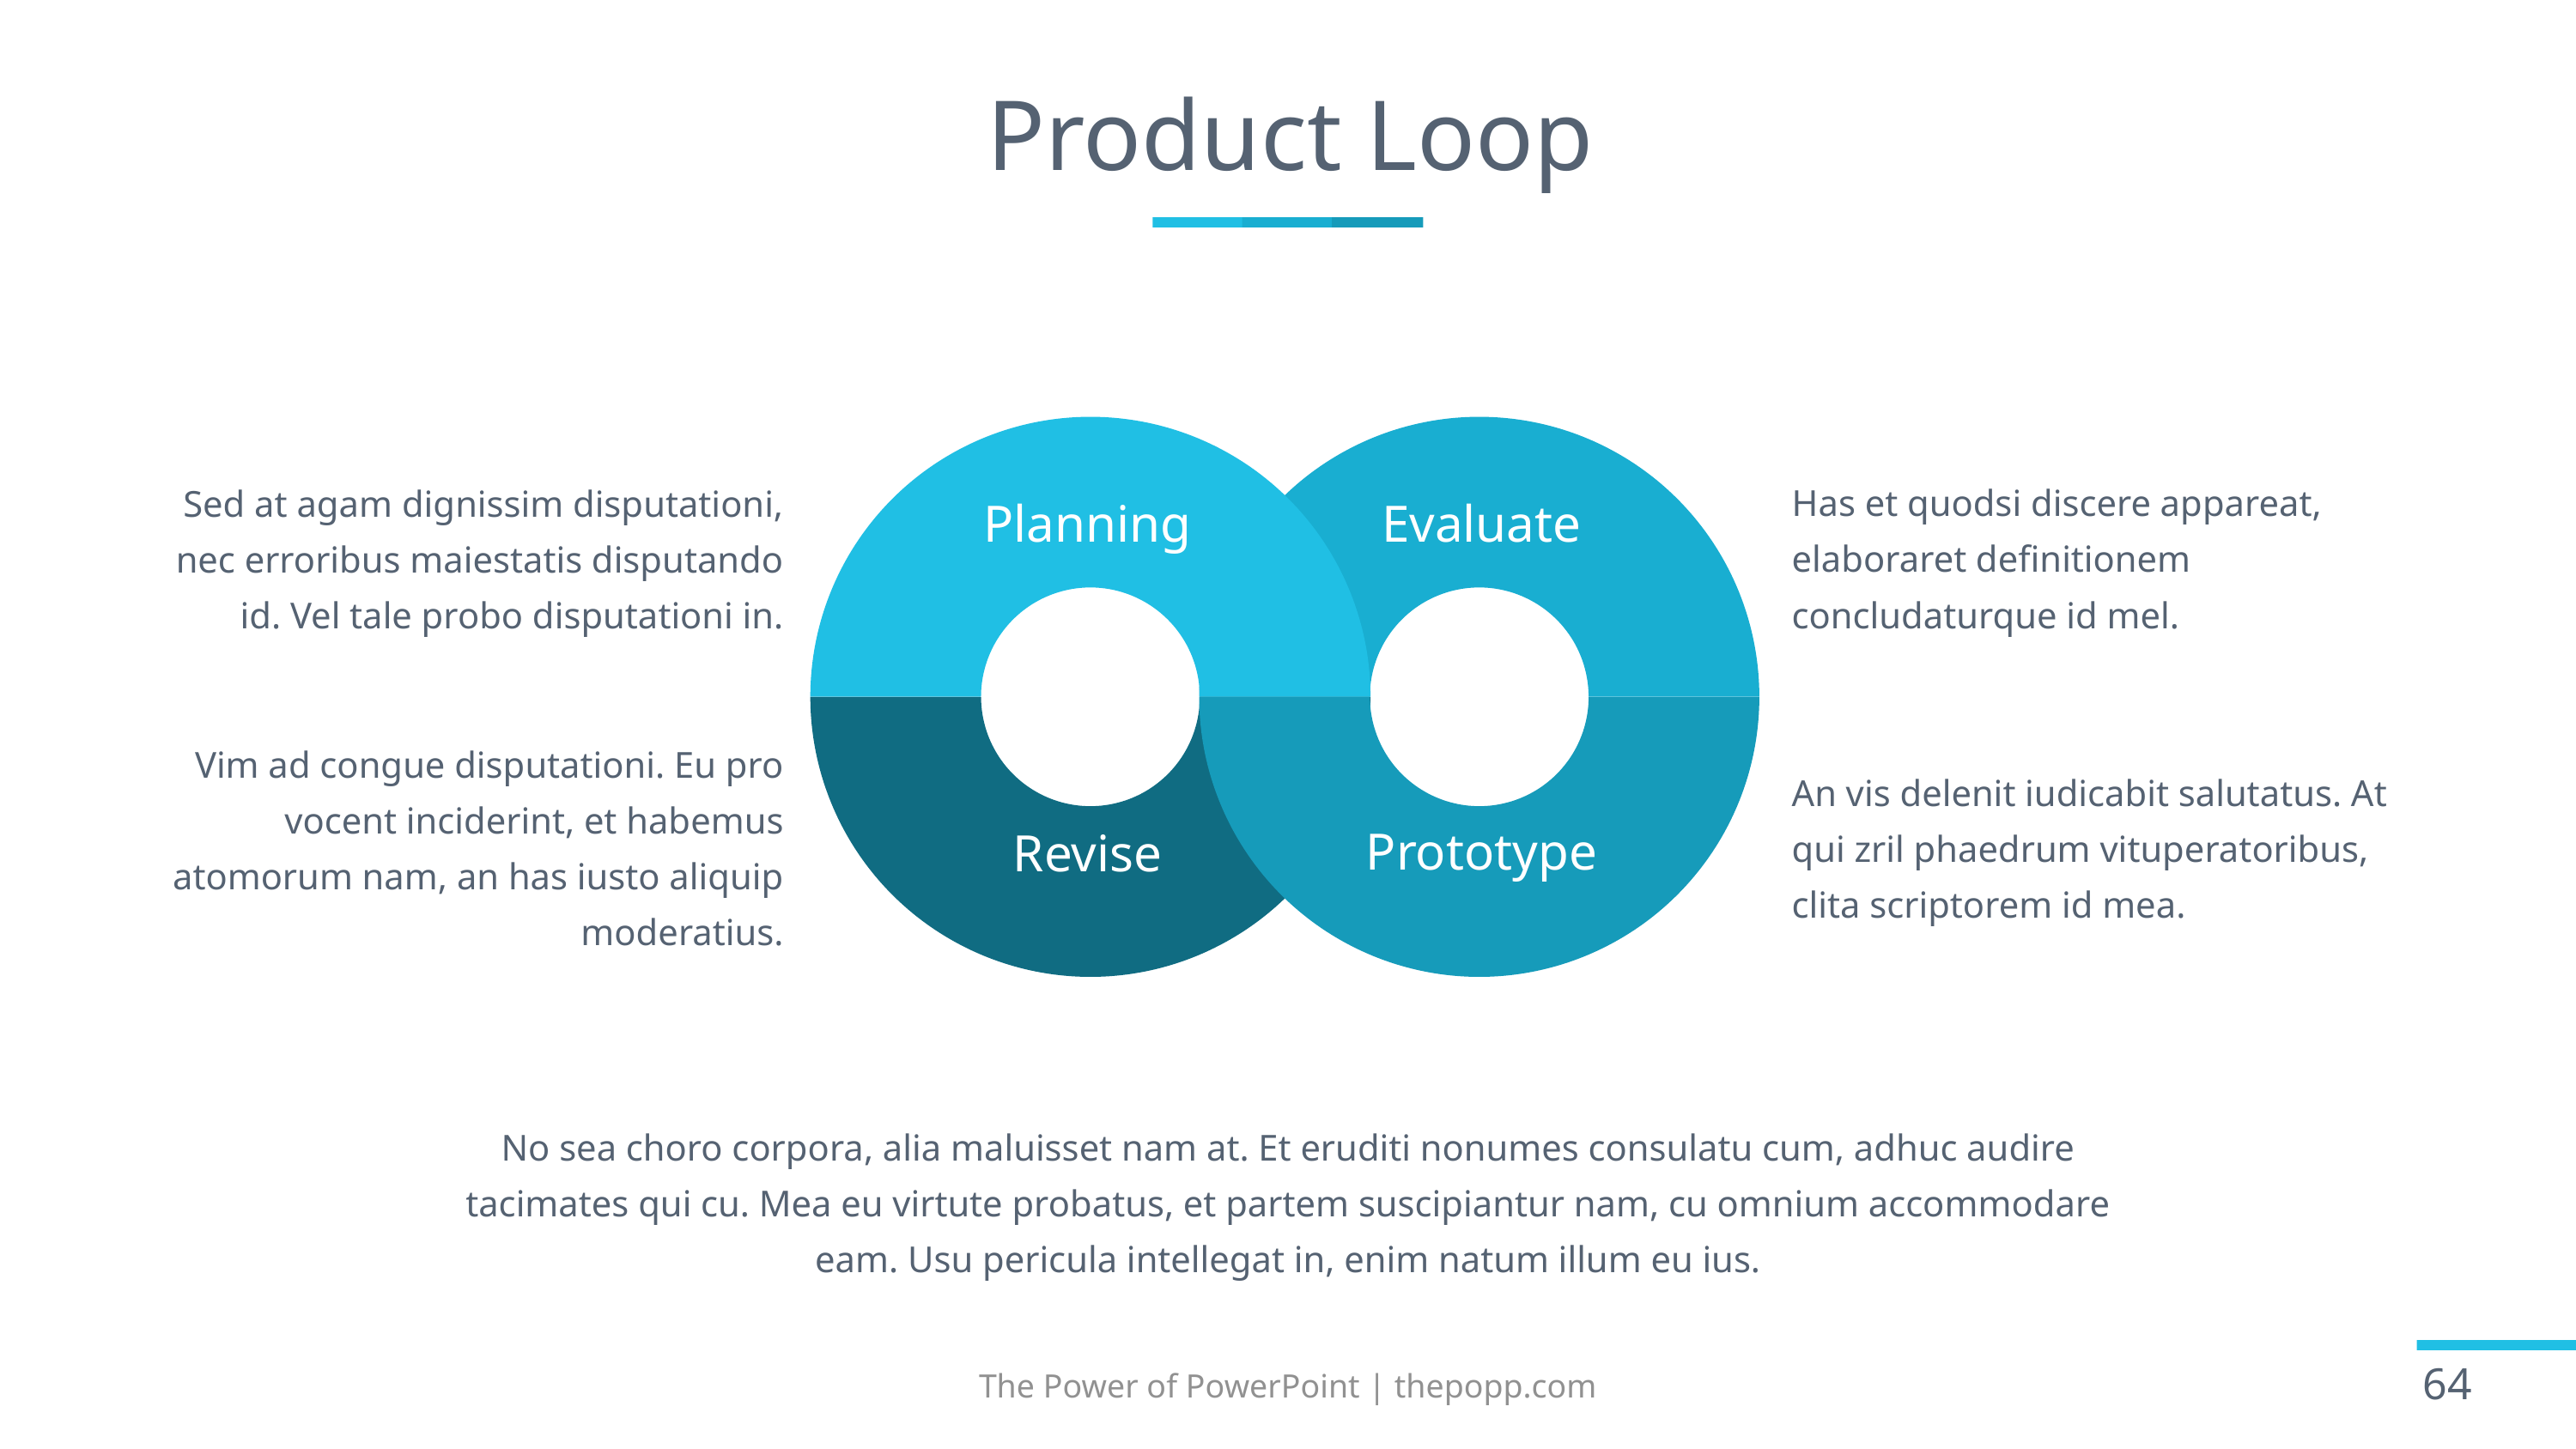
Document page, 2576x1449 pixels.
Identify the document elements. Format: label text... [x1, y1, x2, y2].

title Product Loop [69, 49, 2512, 230]
list Planning [915, 484, 1260, 559]
list Sed at agam dignissim disputationi, nec erroribus maiestatis disputando id. Vel tale probo disputationi in. [147, 416, 797, 688]
list No sea choro corpora, alia maluisset nam at. Et eruditi nonumes consulatu cum, adhuc audire tacimates qui cu. Mea eu virtute probatus, et partem suscipiantur nam, cu omnium accommodare eam. Usu pericula intellegat in, enim natum illum eu ius. [450, 1088, 2126, 1304]
slide_number 64 [2409, 1351, 2576, 1421]
list An vis delenit iudicabit salutatus. At qui zril phaedrum vituperatoribus, clita scriptorem id mea. [1778, 706, 2428, 977]
list Prototype [1309, 812, 1654, 887]
footer The Power of PowerPoint | thepopp.com [853, 1349, 1723, 1427]
list Evaluate [1309, 484, 1654, 559]
list Vim ad congue disputationi. Eu pro vocent inciderint, et habemus atomorum nam, an has iusto aliquip moderatius. [147, 706, 797, 977]
list Has et quodsi discere appareat, elaboraret definitionem concludaturque id mel. [1778, 416, 2428, 688]
list Revise [915, 814, 1260, 888]
